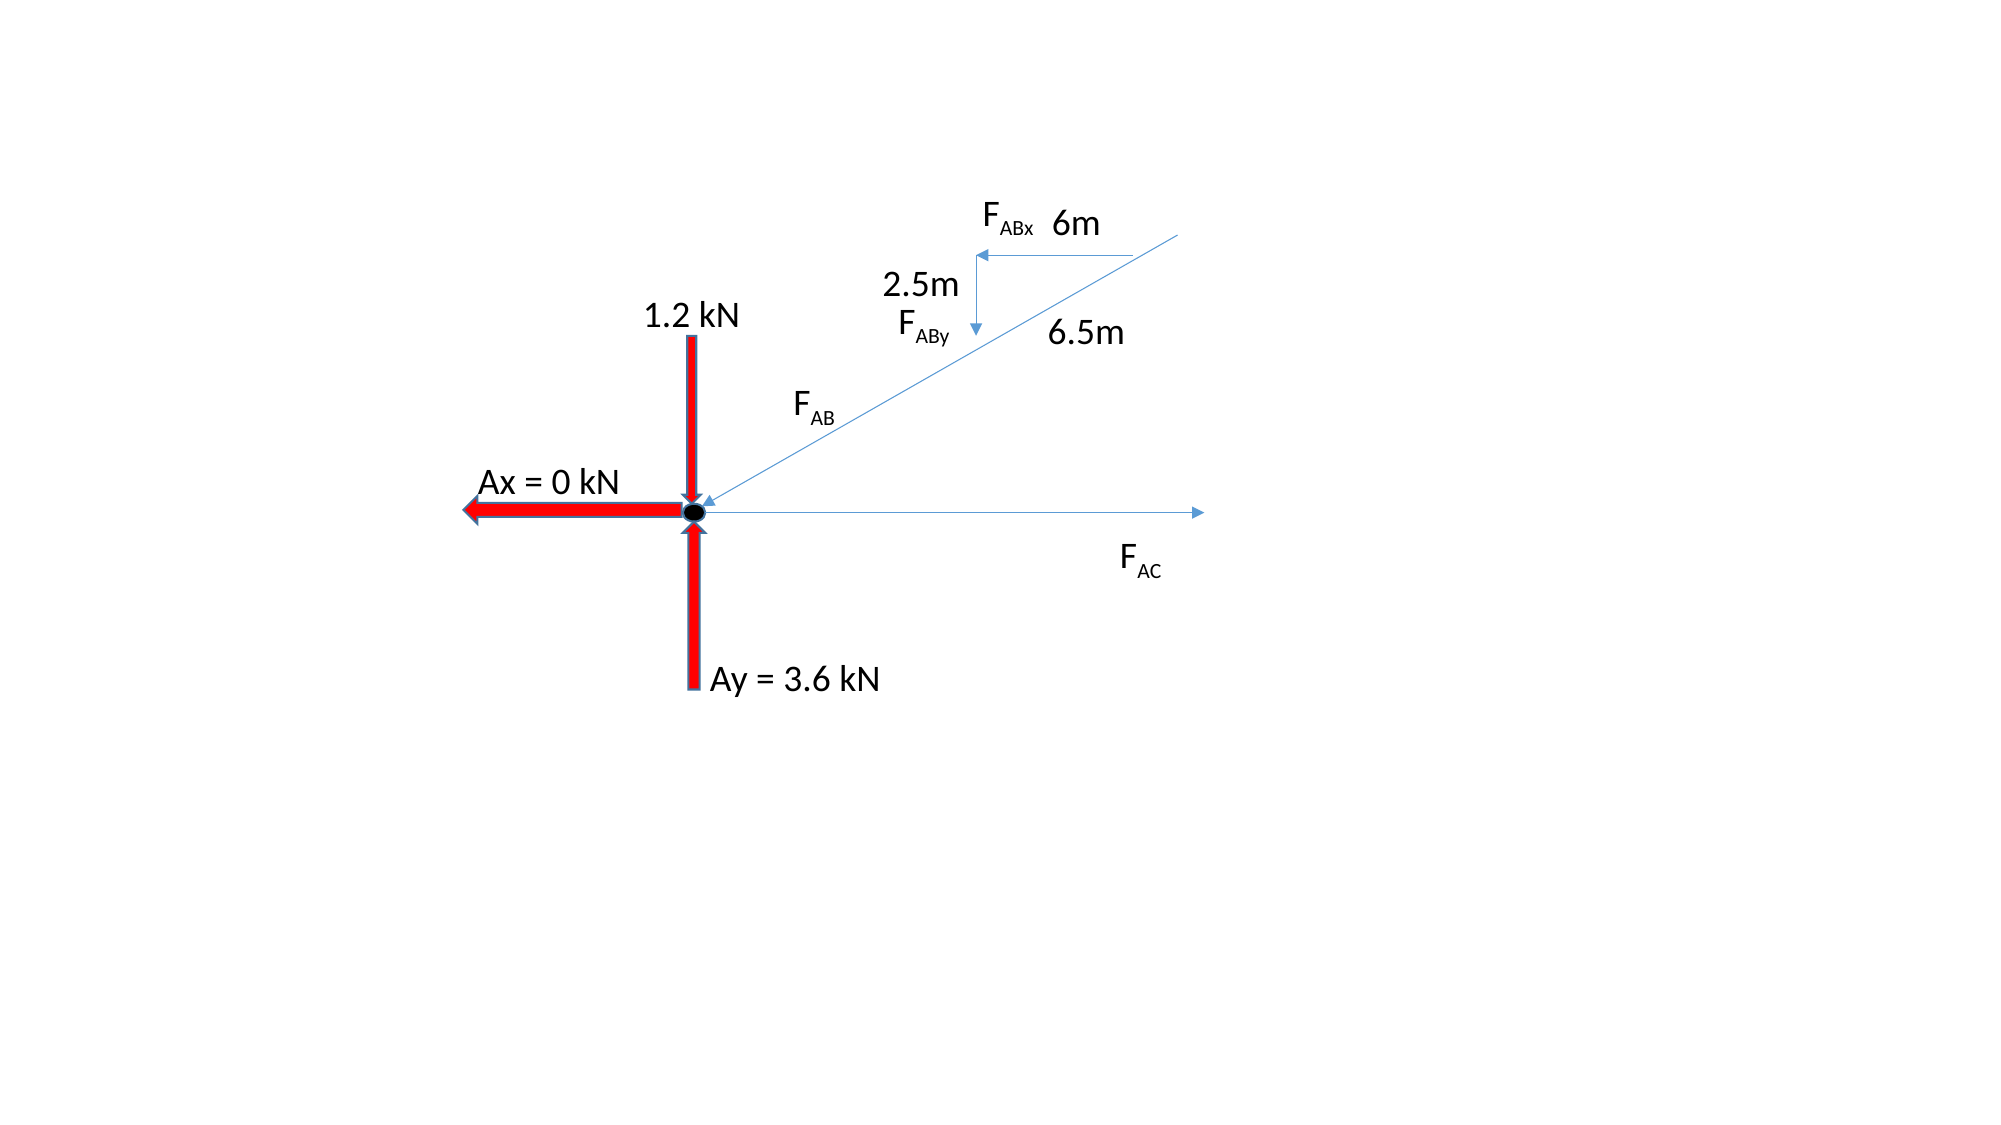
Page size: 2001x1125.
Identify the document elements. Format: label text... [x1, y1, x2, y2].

text_box [683, 502, 707, 523]
text_box Ay = 3.6 kN [694, 646, 896, 707]
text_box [701, 235, 1178, 507]
text_box FABx [967, 181, 1049, 235]
text_box FAC [1105, 523, 1177, 590]
text_box 1.2 kN [628, 282, 701, 343]
text_box [680, 343, 701, 506]
text_box [680, 520, 708, 691]
text_box [461, 501, 683, 527]
text_box Ax = 0 kN [463, 449, 636, 509]
text_box 6m [1037, 190, 1116, 235]
